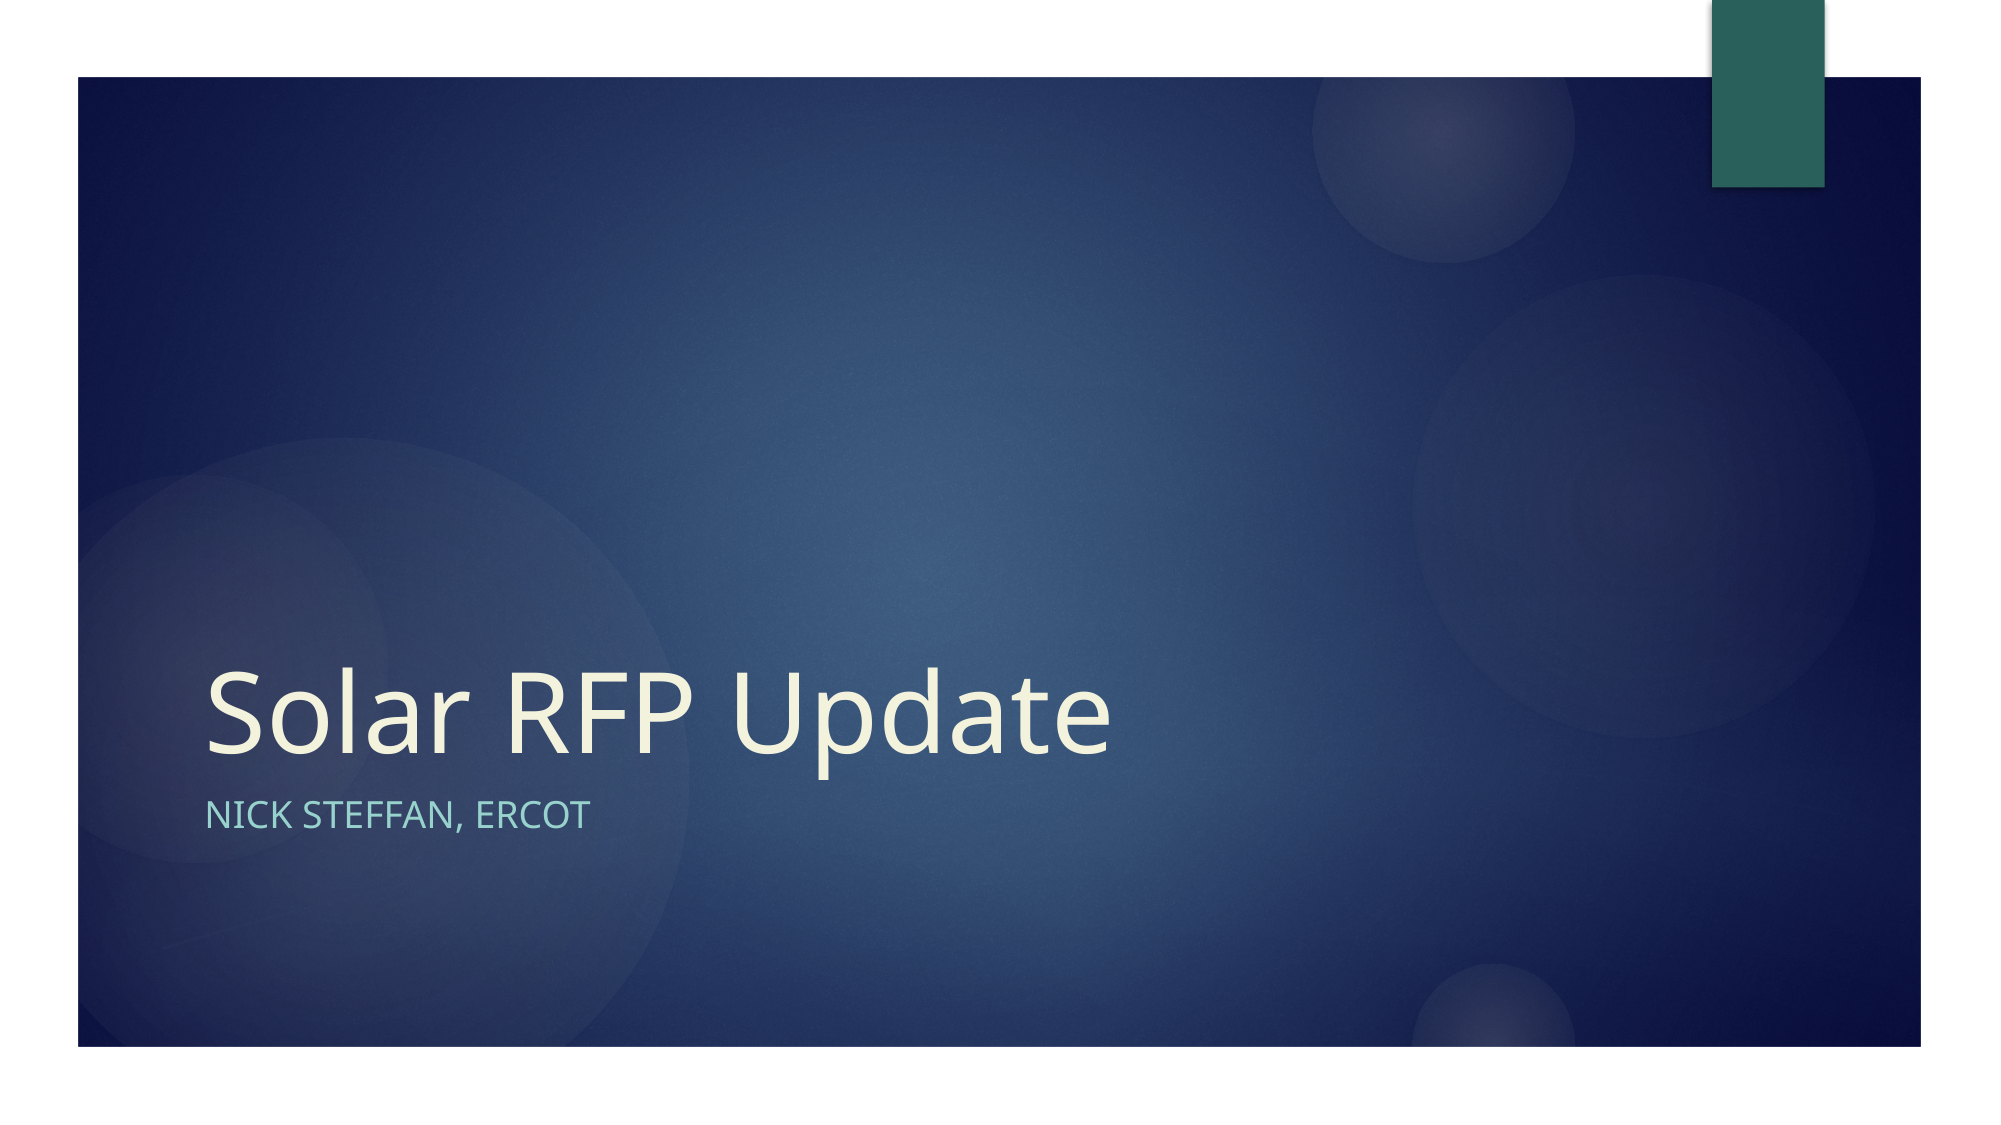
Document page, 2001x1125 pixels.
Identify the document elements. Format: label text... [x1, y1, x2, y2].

subtitle Nick Steffan, ERCOT [189, 783, 1638, 925]
title Solar RFP Update [189, 344, 1638, 783]
